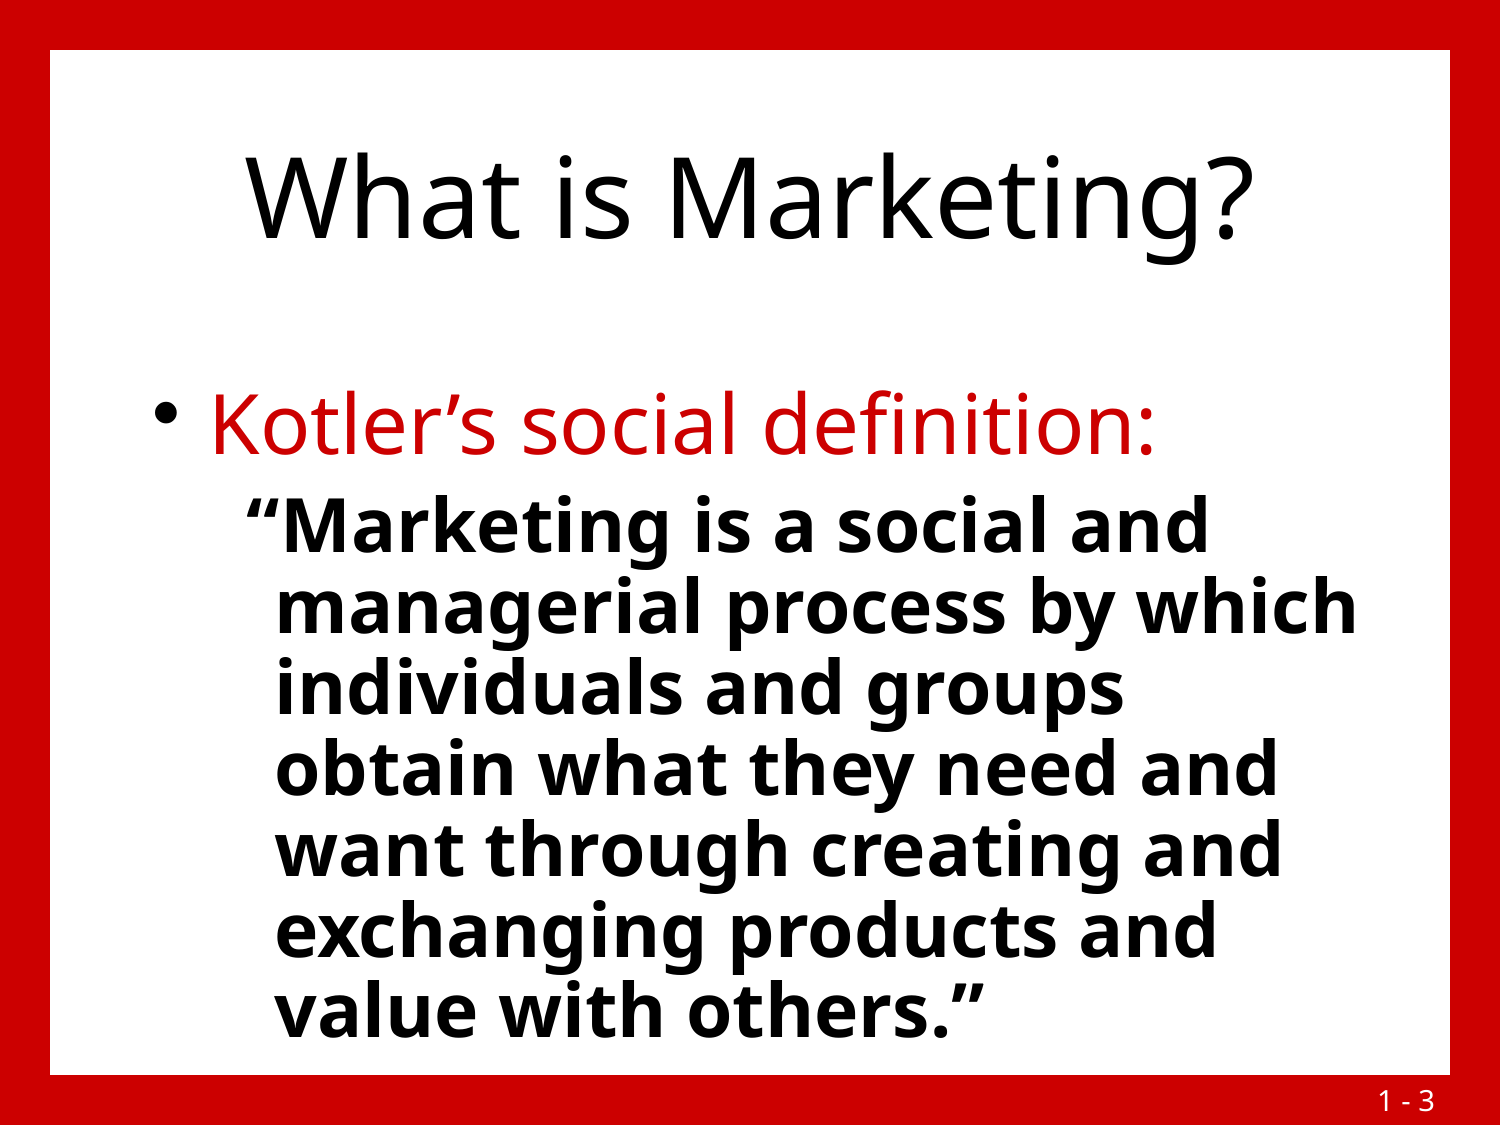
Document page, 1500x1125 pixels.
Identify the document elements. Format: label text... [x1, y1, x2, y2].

list Kotler’s social definition: “Marketing is a social and managerial process by which individuals and groups obtain what they need and want through creating and exchanging products and value with others.” [137, 374, 1388, 1038]
slide_number 1 - 2 [1137, 1074, 1451, 1125]
title What is Marketing? [112, 99, 1388, 288]
